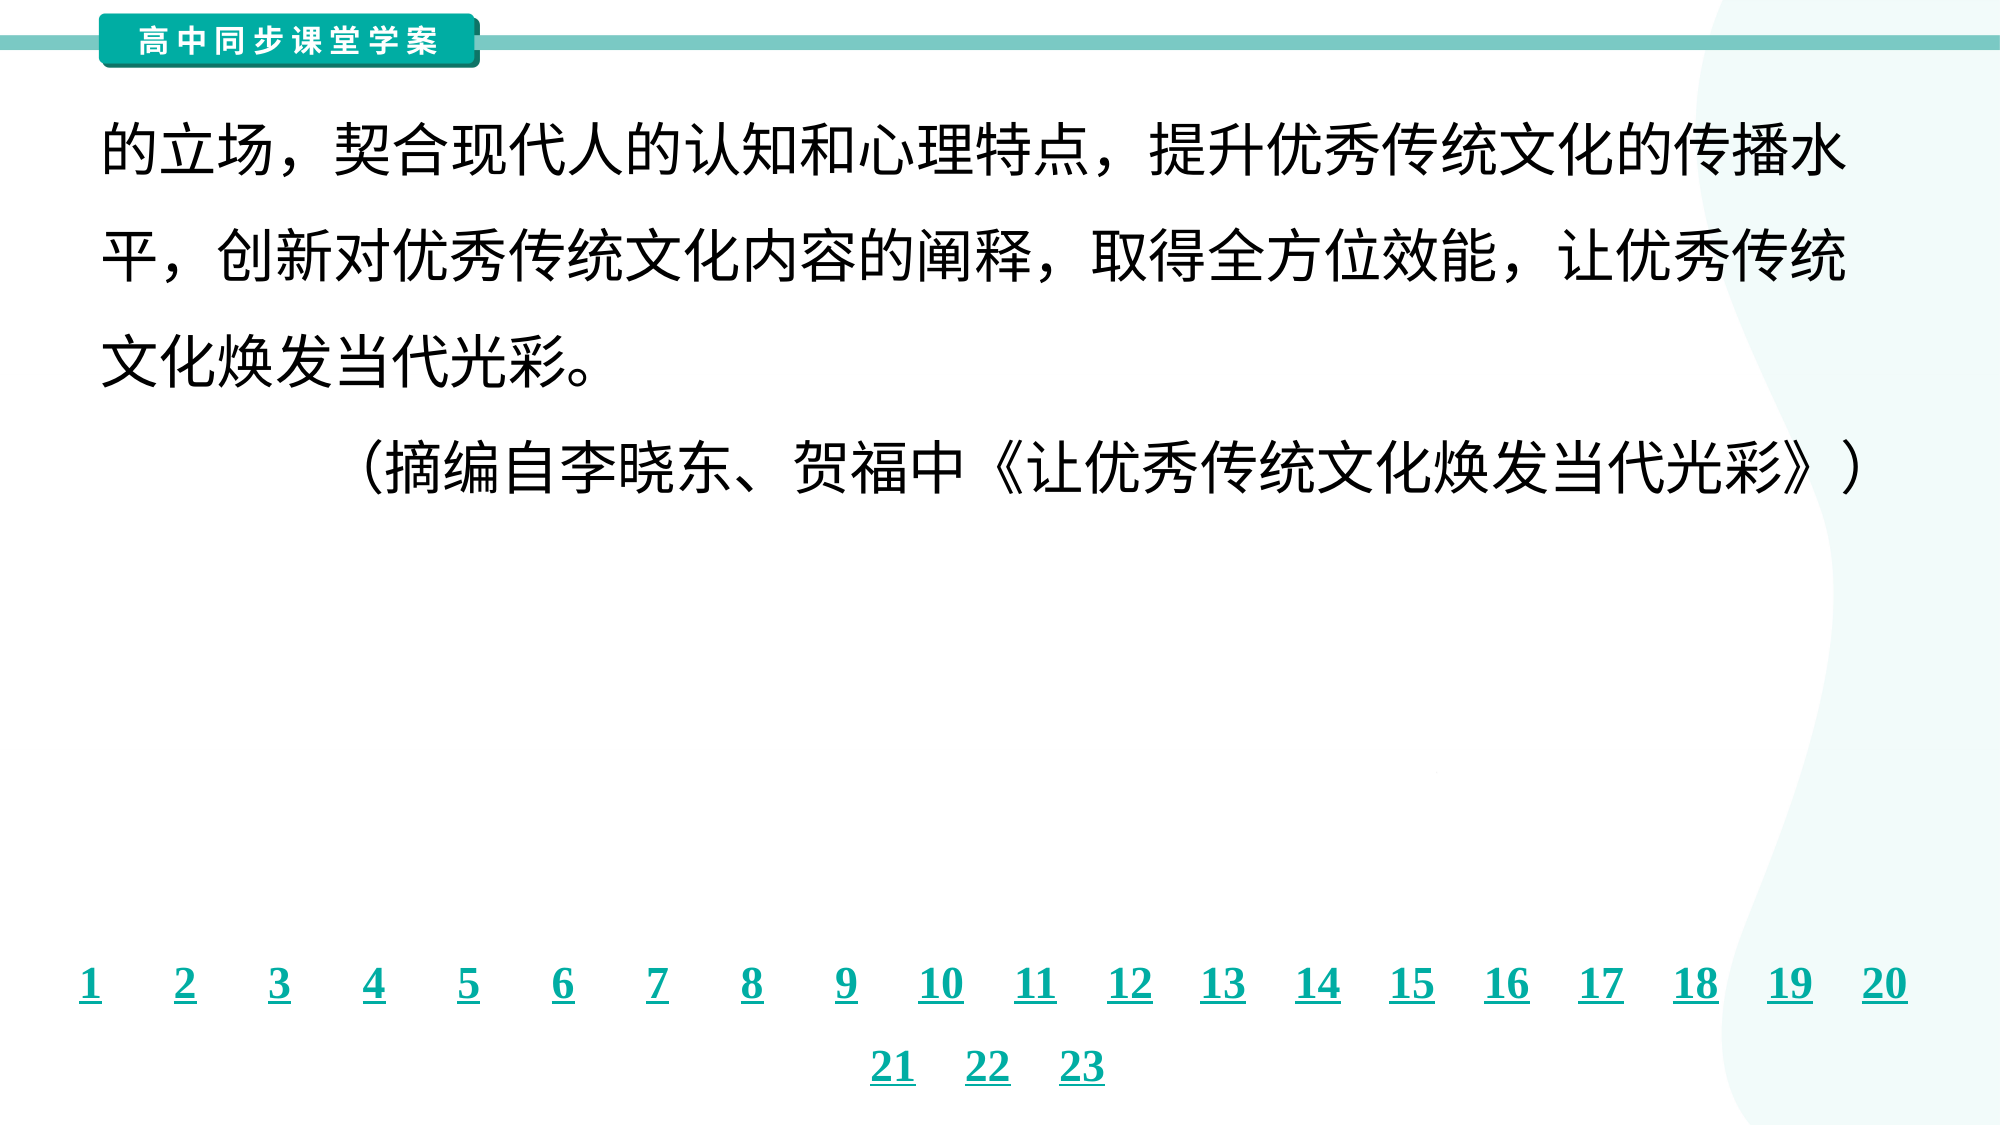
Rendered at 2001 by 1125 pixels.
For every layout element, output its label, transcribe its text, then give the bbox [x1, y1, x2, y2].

picture [0, 0, 2000, 1125]
text_box 的立场，契合现代人的认知和心理特点，提升优秀传统文化的传播水 平，创新对优秀传统文化内容的阐释，取得全方位效能，让优秀传统 文化焕发当代光彩。 （摘编自李晓东、贺福中《让优秀传统文化焕发当代光彩》） [100, 76, 1899, 502]
